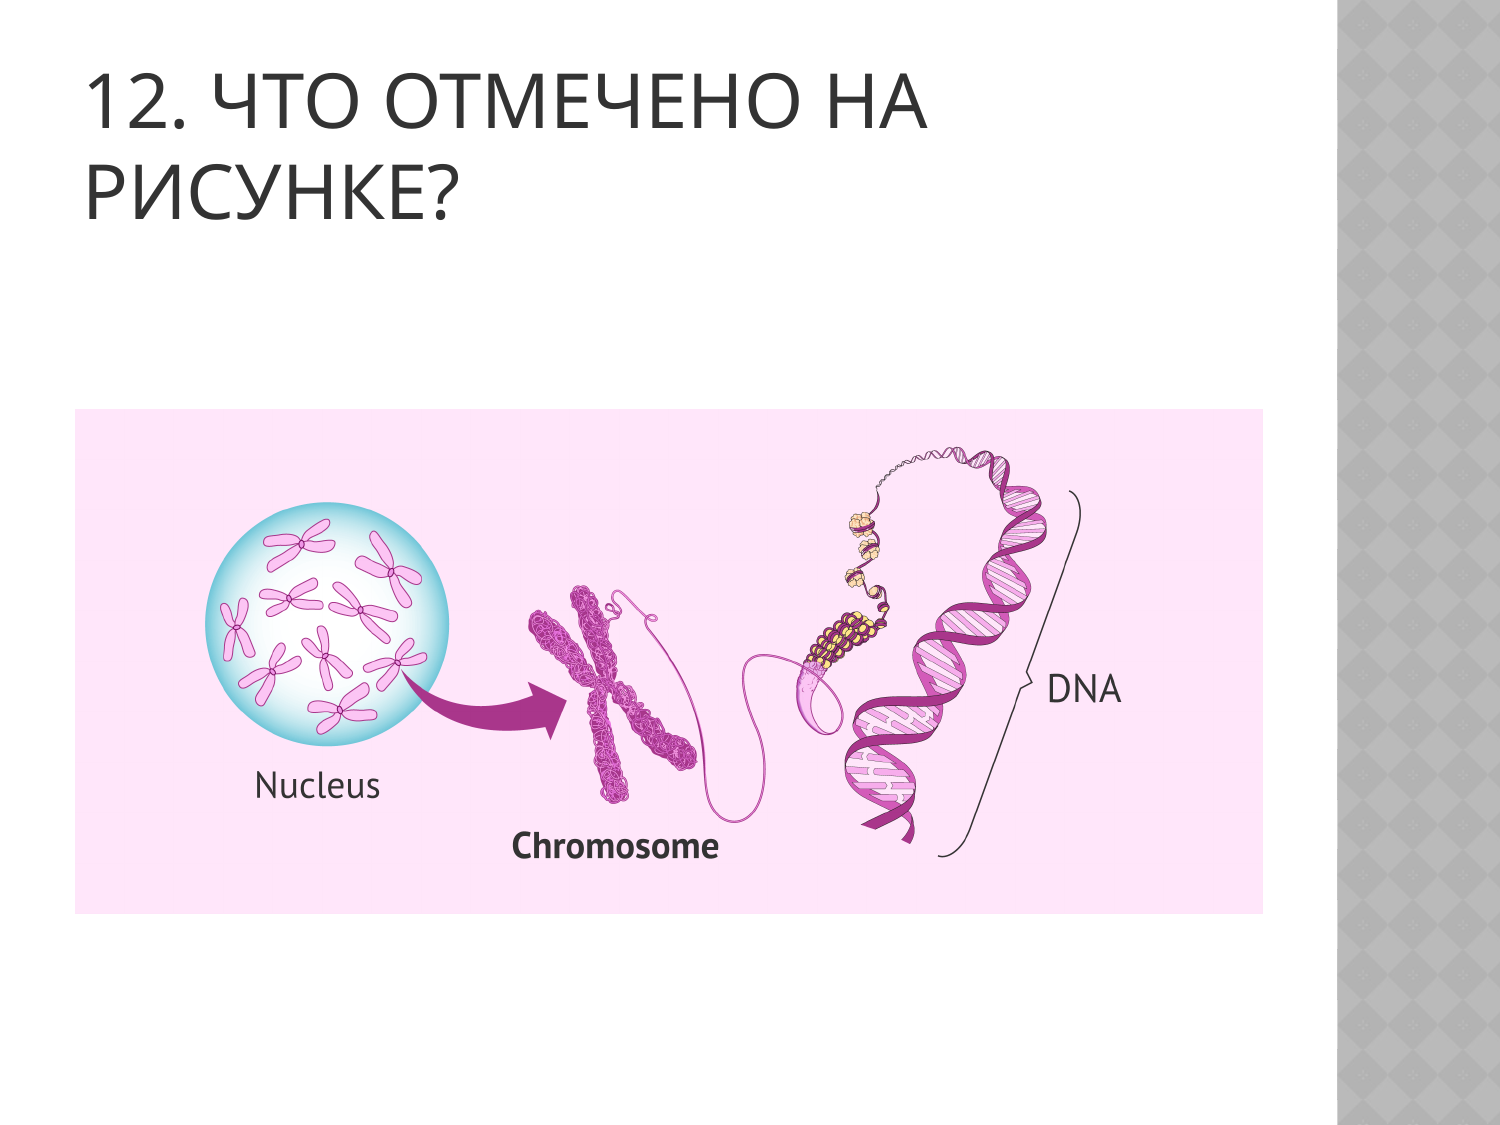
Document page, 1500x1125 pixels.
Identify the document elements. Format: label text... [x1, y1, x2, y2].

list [74, 408, 1263, 915]
title 12. Что отмечено на рисунке? [75, 52, 1263, 327]
